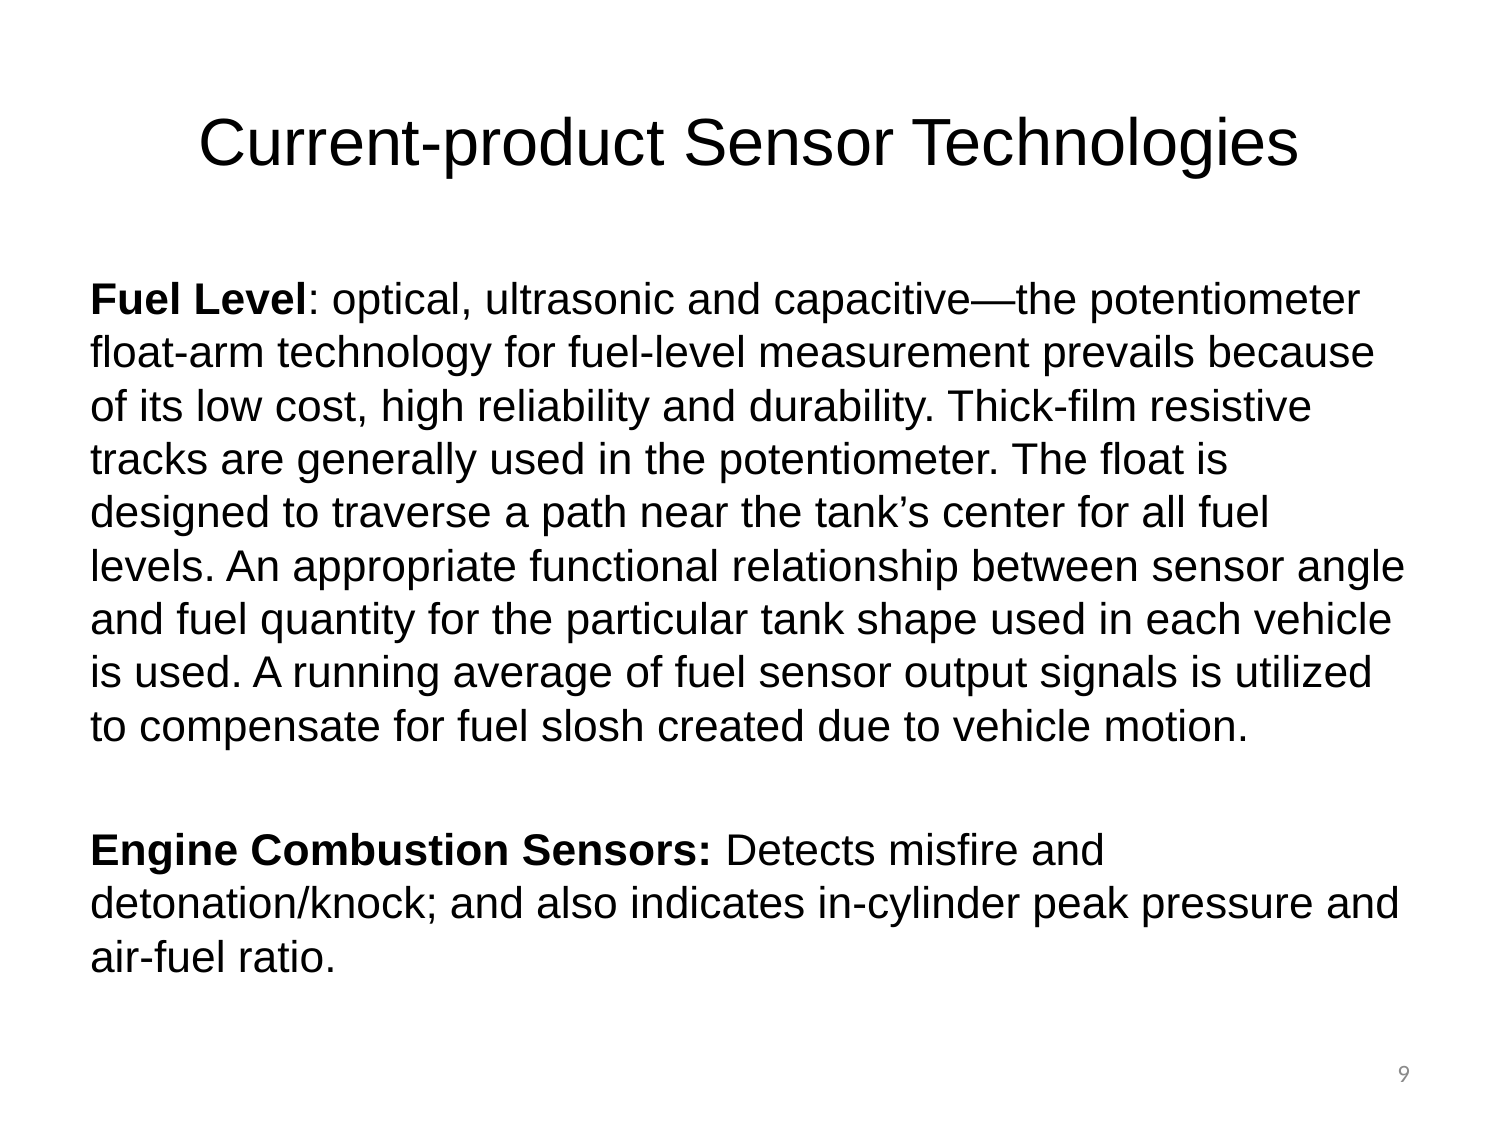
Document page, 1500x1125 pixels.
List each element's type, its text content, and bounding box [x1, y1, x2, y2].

title Current-product Sensor Technologies [75, 45, 1425, 233]
slide_number 9 [1074, 1042, 1425, 1103]
list Fuel Level: optical, ultrasonic and capacitive—the potentiometer float-arm technology for fuel-level measurement prevails because of its low cost, high reliability and durability. Thick-film resistive tracks are generally used in the potentiometer. The float is designed to traverse a path near the tank’s center for all fuel levels. An appropriate functional relationship between sensor angle and fuel quantity for the particular tank shape used in each vehicle is used. A running average of fuel sensor output signals is utilized to compensate for fuel slosh created due to vehicle motion. Engine Combustion Sensors: Detects misfire and detonation/knock; and also indicates in-cylinder peak pressure and air-fuel ratio. [75, 262, 1425, 1005]
